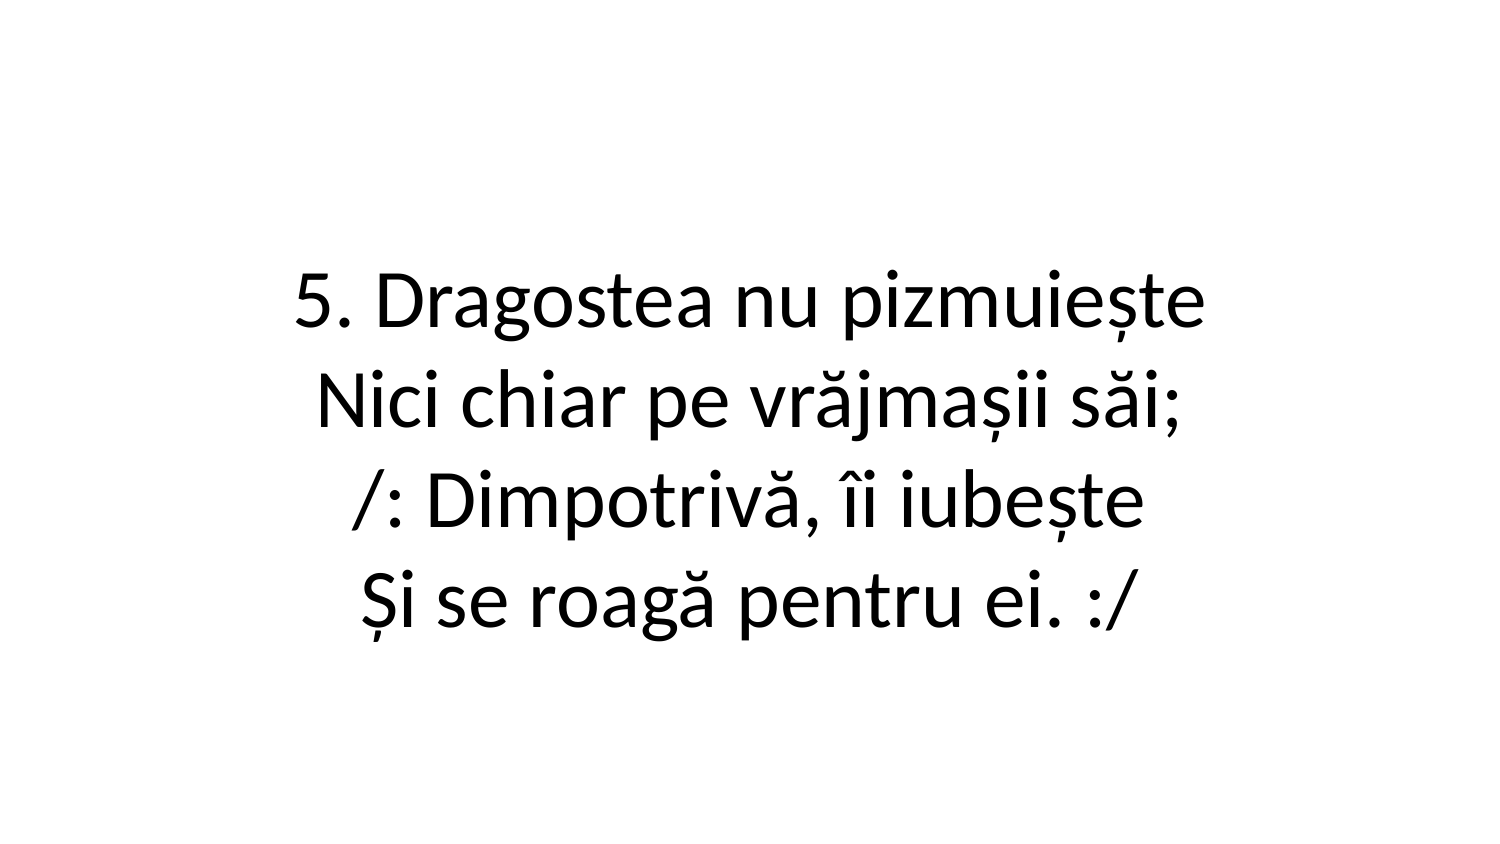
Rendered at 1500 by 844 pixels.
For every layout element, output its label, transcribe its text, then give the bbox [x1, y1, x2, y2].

text_box 5. Dragostea nu pizmuiește Nici chiar pe vrăjmașii săi; /: Dimpotrivă, îi iubește Și se roagă pentru ei. :/ [277, 192, 1223, 652]
